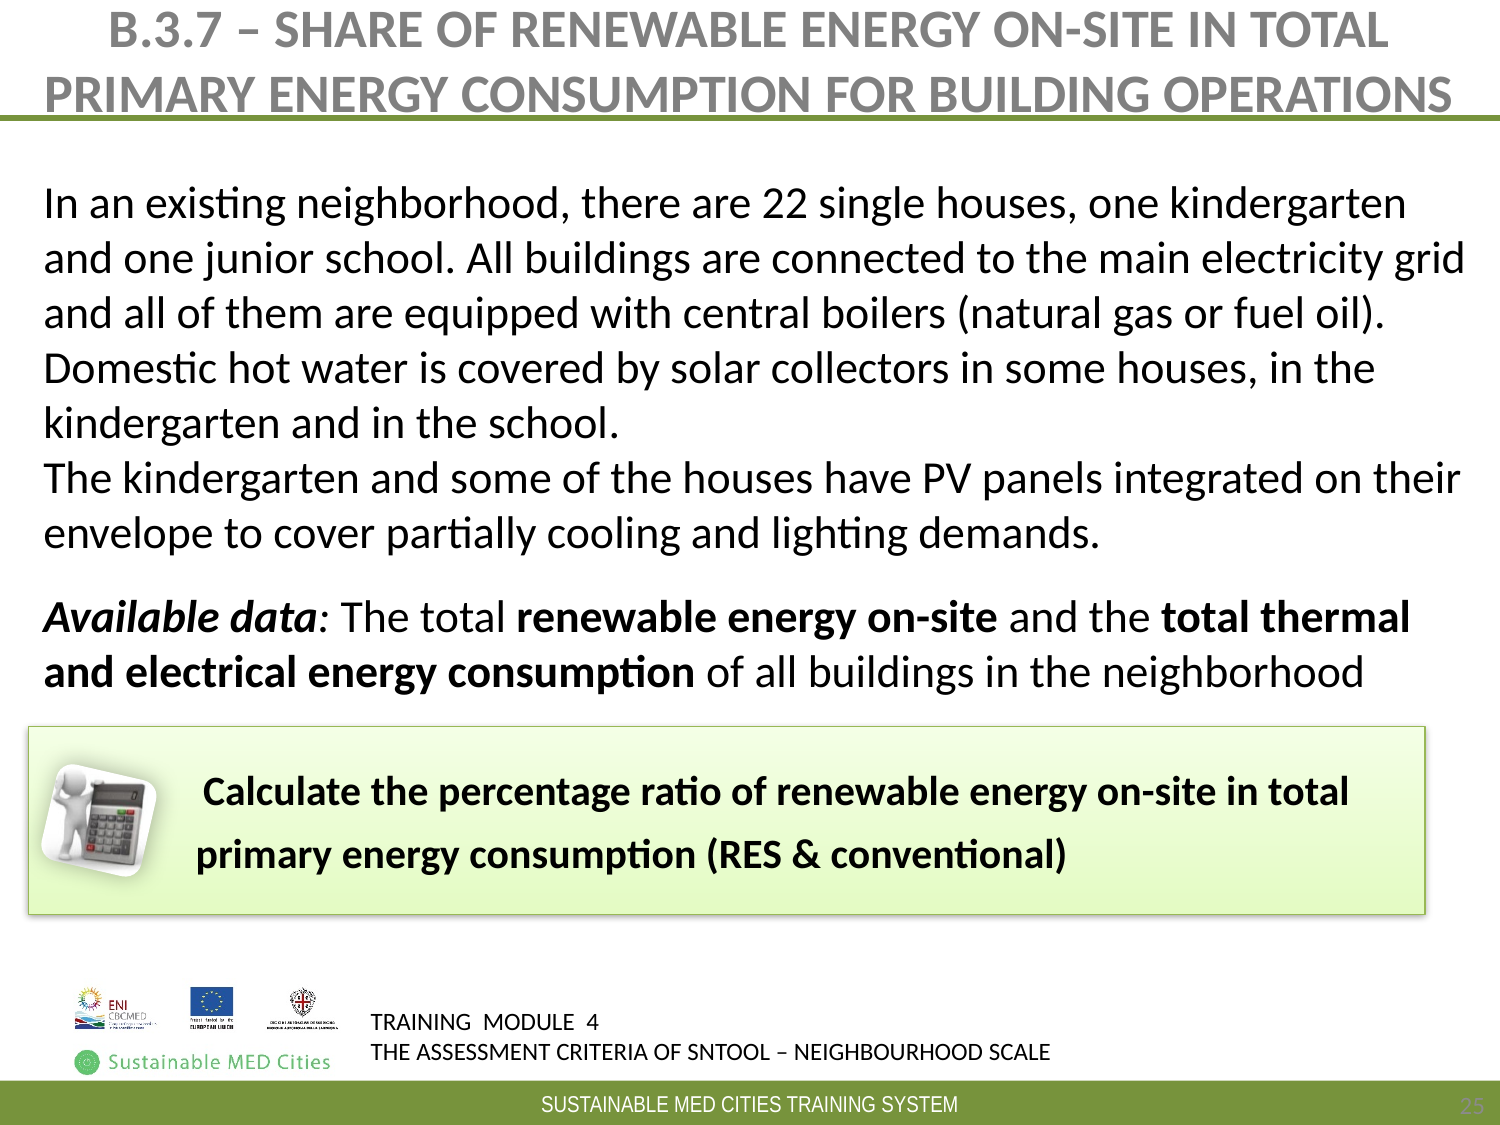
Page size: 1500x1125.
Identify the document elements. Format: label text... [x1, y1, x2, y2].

text_box Available data: The total renewable energy on-site and the total thermal and electrical energy consumption of all buildings in the neighborhood [28, 579, 1459, 707]
title B.3.7 – SHARE OF RENEWABLE ENERGY ON-SITE IN TOTAL PRIMARY ENERGY CONSUMPTION FOR BUILDING OPERATIONS [0, 0, 1500, 117]
list In an existing neighborhood, there are 22 single houses, one kindergarten and one junior school. All buildings are connected to the main electricity grid and all of them are equipped with central boilers (natural gas or fuel oil). Domestic hot water is covered by solar collectors in some houses, in the kindergarten and in the school. The kindergarten and some of the houses have PV panels integrated on their envelope to cover partially cooling and lighting demands. [28, 165, 1488, 338]
slide_number 25 [1399, 1074, 1500, 1125]
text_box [28, 726, 1426, 915]
picture [62, 978, 356, 1080]
